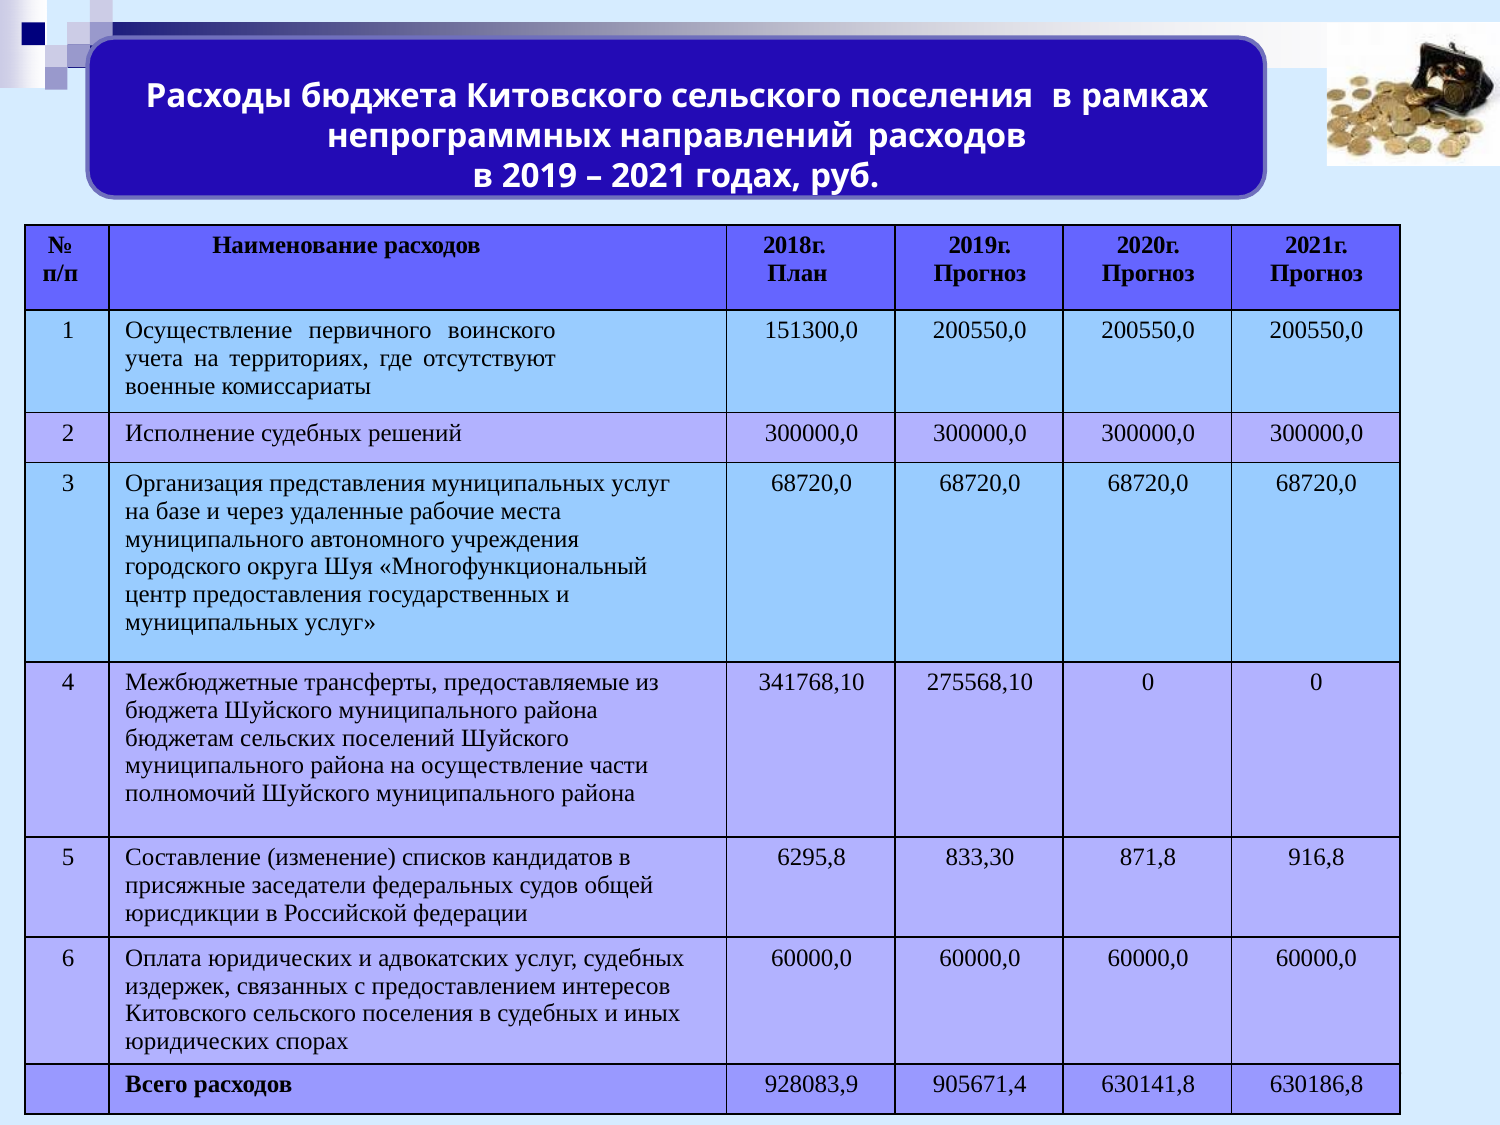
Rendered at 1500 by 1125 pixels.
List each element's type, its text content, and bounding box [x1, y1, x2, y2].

table_cell 68720,0 [727, 463, 894, 661]
table_cell 1 [26, 311, 108, 412]
text_box [113, 22, 1500, 68]
table_cell 200550,0 [1232, 311, 1399, 412]
text_box [0, 0, 47, 88]
text_box [67, 22, 89, 44]
table_cell [26, 1065, 108, 1113]
table_cell 3 [26, 463, 108, 661]
table_cell 60000,0 [727, 938, 894, 1063]
table_cell 871,8 [1064, 838, 1231, 936]
table_header 2018г. План [727, 226, 894, 309]
table_cell 60000,0 [896, 938, 1062, 1063]
table_cell 630186,8 [1232, 1065, 1399, 1113]
text_box [89, 22, 113, 46]
text_box [87, 37, 1266, 198]
text_box . [77, 217, 1422, 256]
table_cell Осуществление первичного воинского учета на территориях, где отсутствуют военные комиссариаты [110, 311, 726, 412]
table_cell 928083,9 [727, 1065, 894, 1113]
table_cell Оплата юридических и адвокатских услуг, судебных издержек, связанных с предоставлением интересов Китовского сельского поселения в судебных и иных юридических спорах [110, 938, 726, 1063]
table_cell 300000,0 [896, 413, 1062, 462]
table_cell 2 [26, 413, 108, 462]
table_cell Межбюджетные трансферты, предоставляемые из бюджета Шуйского муниципального района бюджетам сельских поселений Шуйского муниципального района на осуществление части полномочий Шуйского муниципального района [110, 663, 726, 836]
table_header 2021г. Прогноз [1232, 226, 1399, 309]
table_cell 5 [26, 838, 108, 936]
table_cell Организация представления муниципальных услуг на базе и через удаленные рабочие места муниципального автономного учреждения городского округа Шуя «Многофункциональный центр предоставления государственных и муниципальных услуг» [110, 463, 726, 661]
table_cell 68720,0 [1064, 463, 1231, 661]
table_cell 905671,4 [896, 1065, 1062, 1113]
text_box [45, 67, 68, 90]
table_cell 68720,0 [1232, 463, 1399, 661]
table_cell 300000,0 [727, 413, 894, 462]
table_cell 60000,0 [1232, 938, 1399, 1063]
table_cell 916,8 [1232, 838, 1399, 936]
table_cell 4 [26, 663, 108, 836]
table_header № п/п [26, 226, 108, 309]
table_cell 0 [1232, 663, 1399, 836]
table_cell 60000,0 [1064, 938, 1231, 1063]
table_cell 200550,0 [896, 311, 1062, 412]
text_box [67, 44, 90, 68]
text_box [1326, 23, 1500, 166]
table_cell 630141,8 [1064, 1065, 1231, 1113]
table_cell Составление (изменение) списков кандидатов в присяжные заседатели федеральных судов общей юрисдикции в Российской федерации [110, 838, 726, 936]
table_header 2020г. Прогноз [1064, 226, 1231, 309]
table_cell 275568,10 [896, 663, 1062, 836]
table_cell 151300,0 [727, 311, 894, 412]
text_box [21, 22, 45, 46]
text_box [196, 40, 1325, 84]
table_cell 0 [1064, 663, 1231, 836]
table_cell 200550,0 [1064, 311, 1231, 412]
table_cell 341768,10 [727, 663, 894, 836]
table_cell Всего расходов [110, 1065, 726, 1113]
table_header 2019г. Прогноз [896, 226, 1062, 309]
text_box [45, 45, 67, 67]
table_cell 833,30 [896, 838, 1062, 936]
text_box [89, 0, 113, 22]
table_cell 68720,0 [896, 463, 1062, 661]
table_cell 6295,8 [727, 838, 894, 936]
table_cell 300000,0 [1064, 413, 1231, 462]
table_cell 300000,0 [1232, 413, 1399, 462]
table_cell Исполнение судебных решений [110, 413, 726, 462]
table_cell 6 [26, 938, 108, 1063]
table_header Наименование расходов [110, 226, 726, 309]
